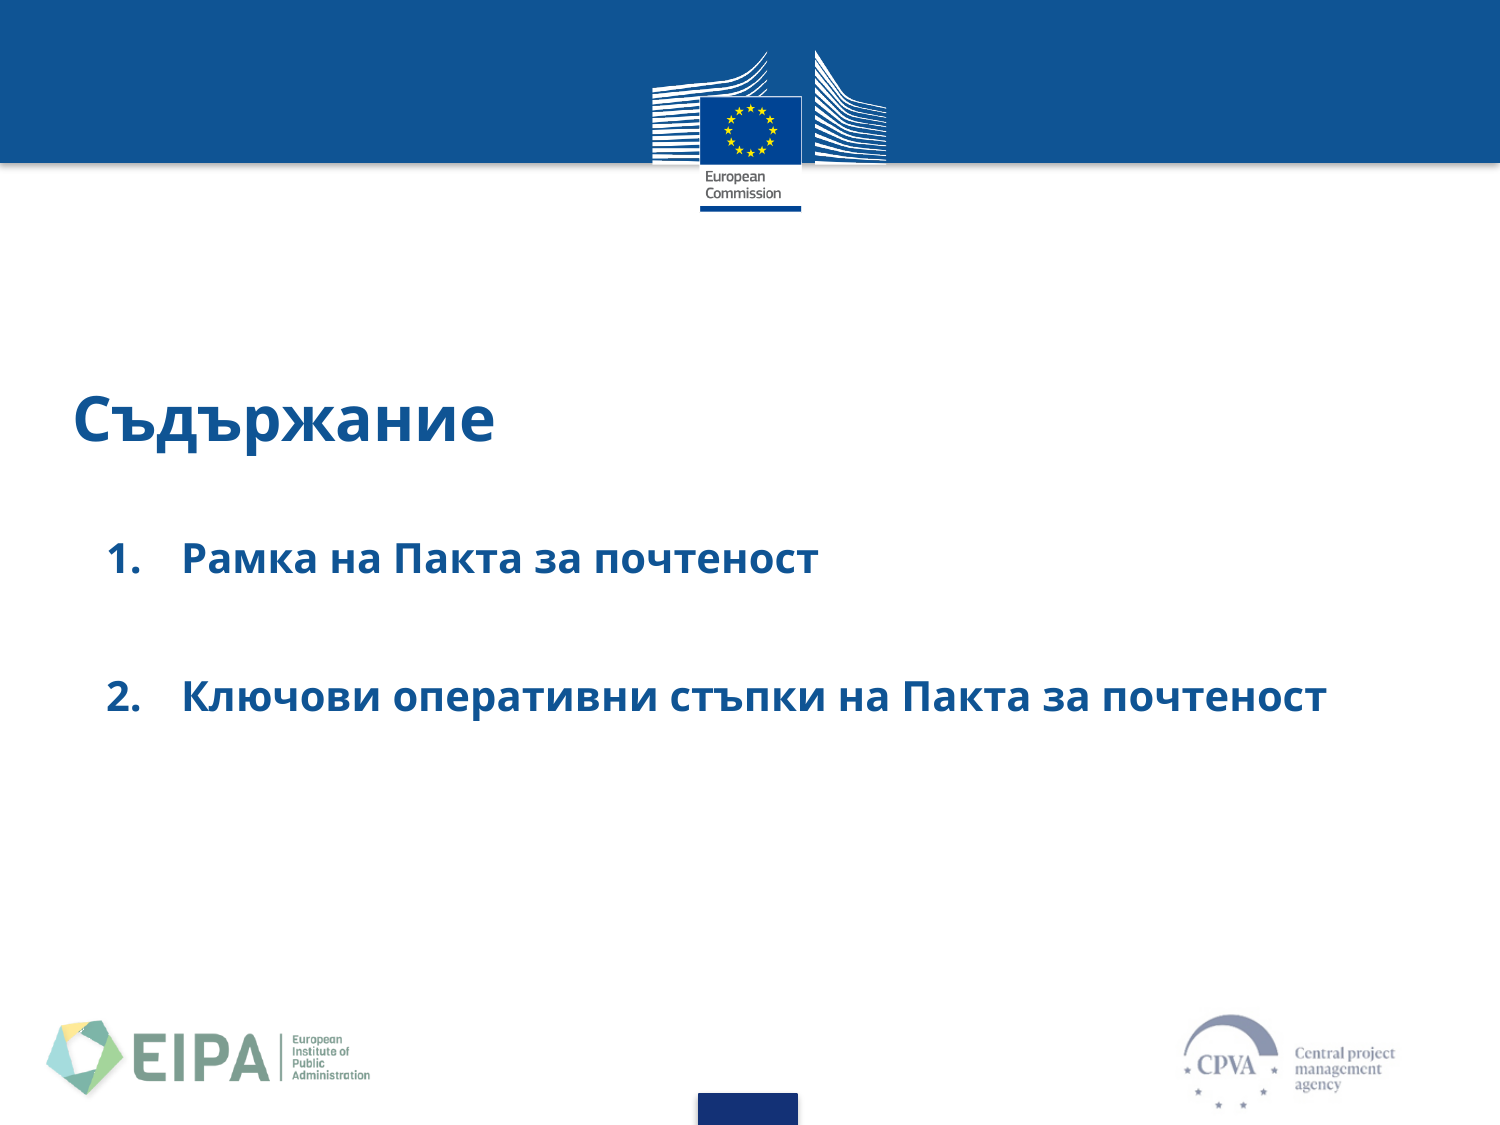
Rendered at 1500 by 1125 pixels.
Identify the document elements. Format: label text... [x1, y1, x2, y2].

list Съдържание Рамка на Пакта за почтеност Ключови оперативни стъпки на Пакта за почтеност [25, 371, 1475, 968]
